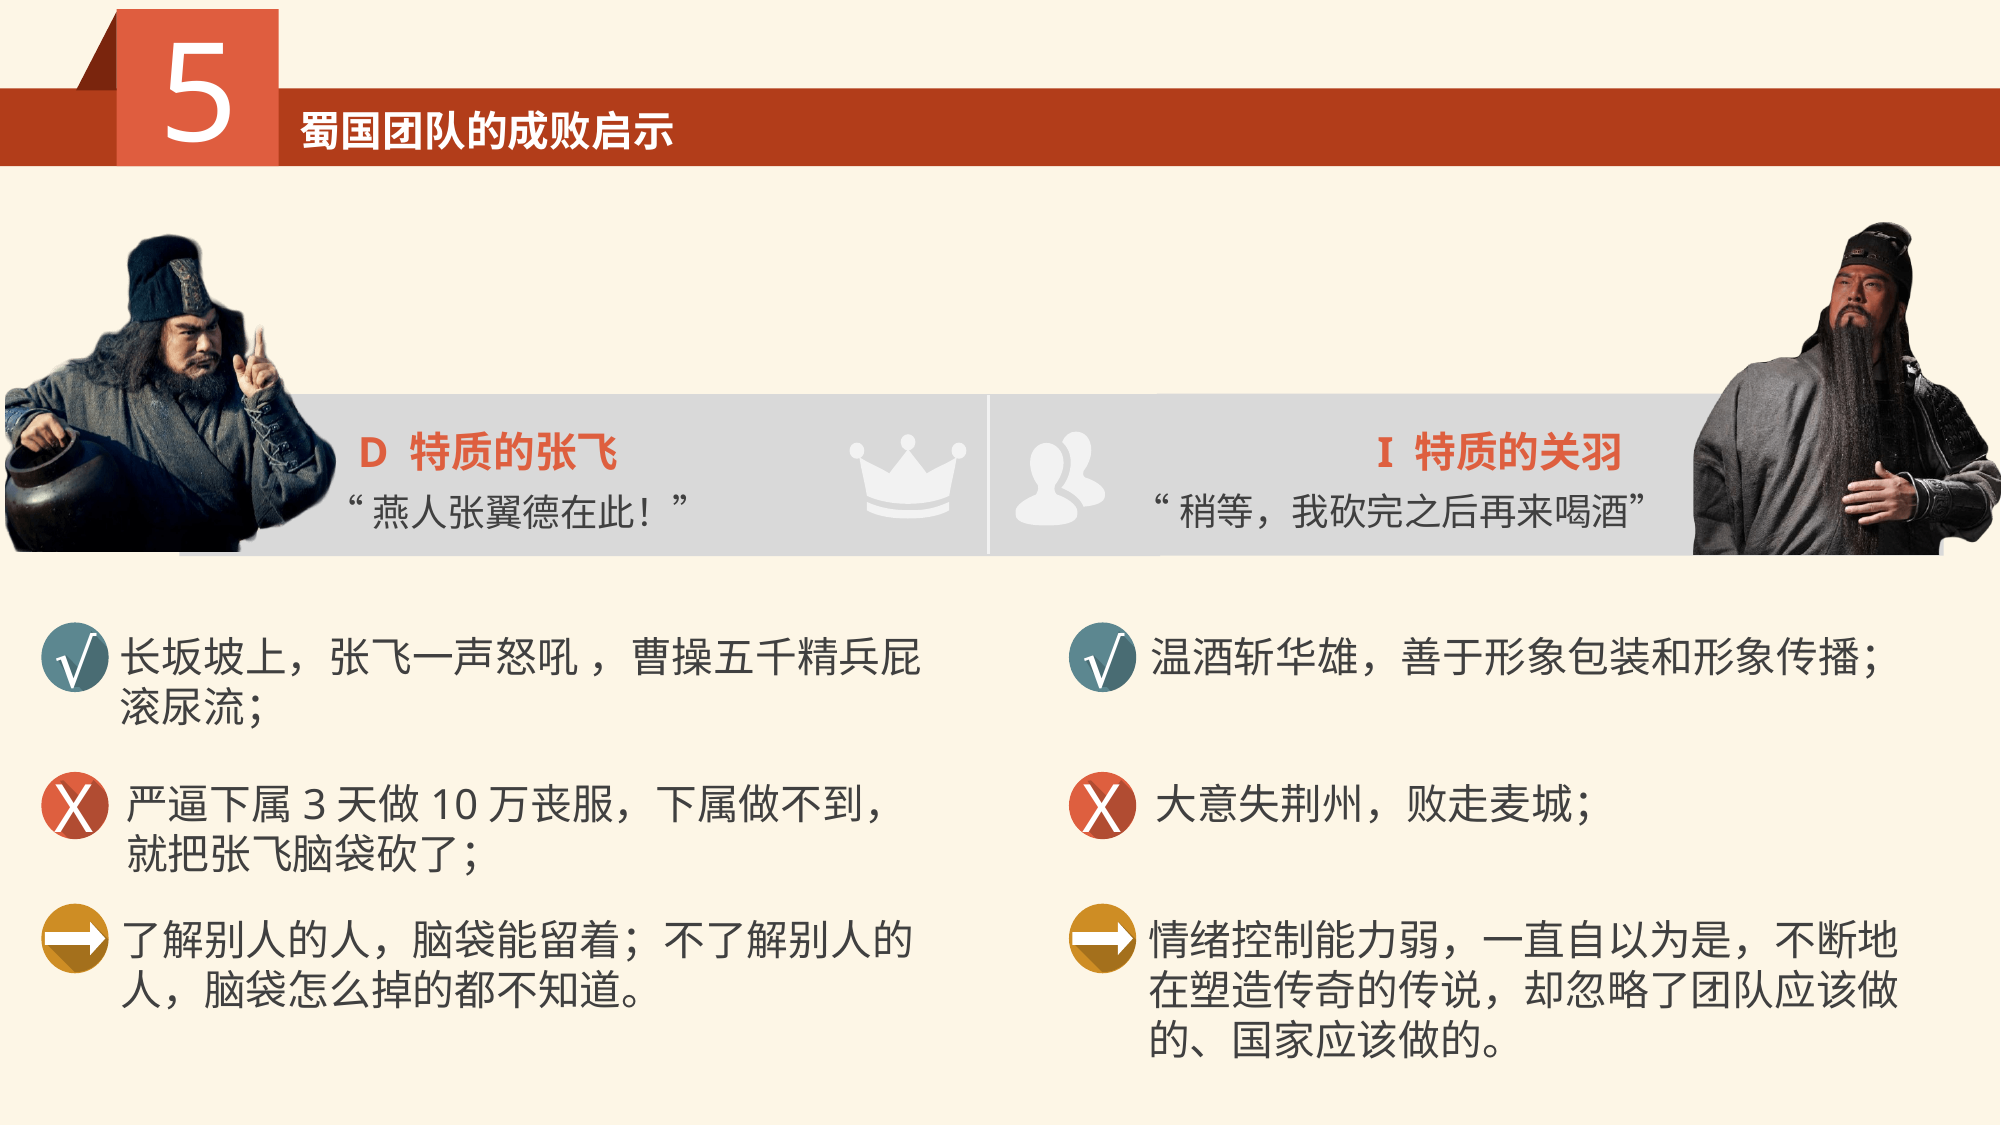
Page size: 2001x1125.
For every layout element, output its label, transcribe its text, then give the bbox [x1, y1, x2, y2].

picture [5, 232, 338, 552]
text_box “稍等，我砍完之后再来喝酒” [1118, 480, 1682, 541]
text_box I 特质的关羽 [1362, 417, 1638, 480]
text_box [37, 613, 976, 740]
text_box [178, 393, 1156, 557]
text_box [1156, 393, 1945, 557]
text_box [849, 434, 967, 504]
text_box [866, 501, 950, 519]
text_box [41, 903, 939, 1023]
text_box “燕人张翼德在此！” [338, 481, 725, 541]
picture [1692, 210, 2001, 555]
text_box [1065, 758, 1632, 855]
text_box D 特质的张飞 [343, 418, 634, 481]
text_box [1068, 903, 1921, 1074]
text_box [0, 0, 2000, 179]
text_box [1064, 613, 1921, 710]
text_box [1015, 431, 1105, 526]
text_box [37, 758, 939, 887]
